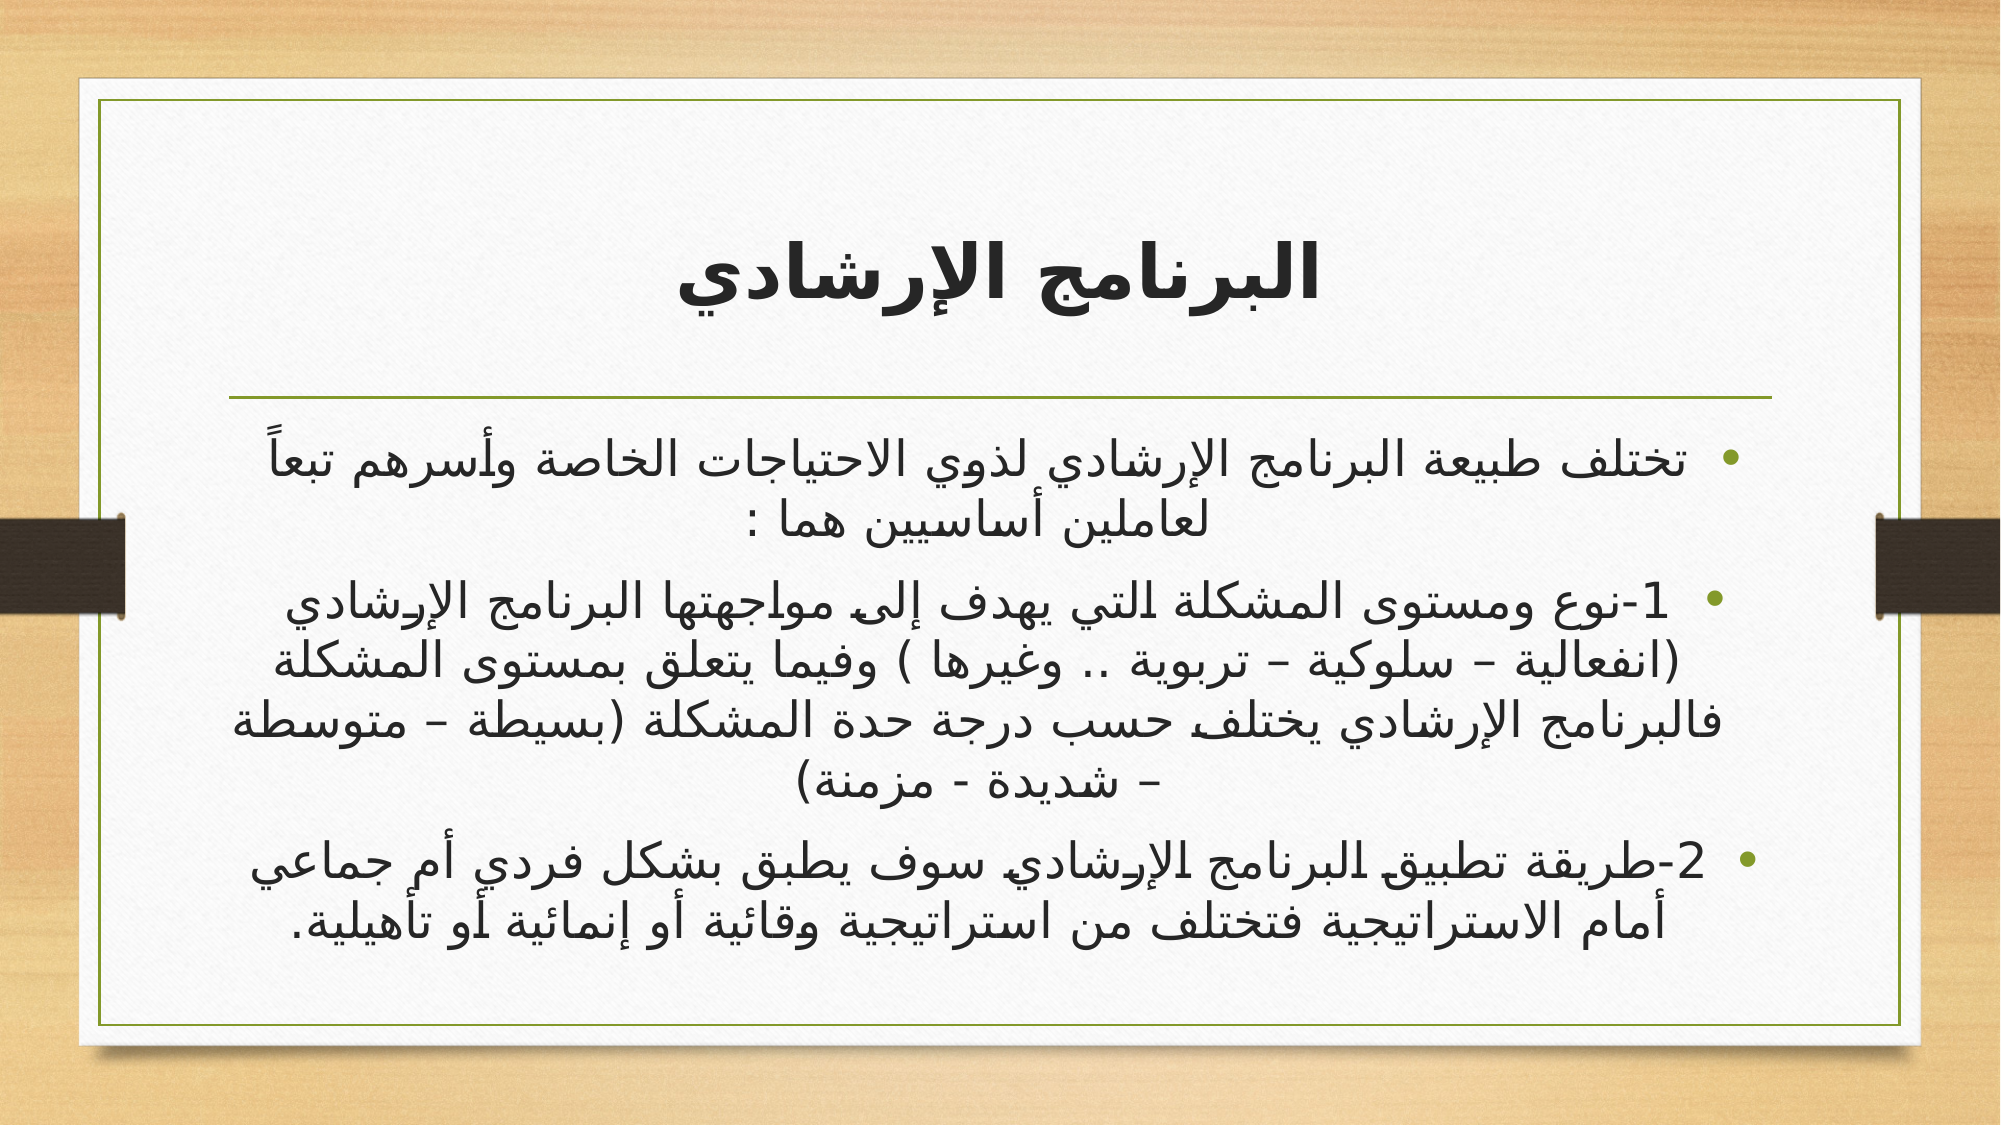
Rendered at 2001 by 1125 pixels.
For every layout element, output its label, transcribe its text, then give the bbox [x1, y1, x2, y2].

list تختلف طبيعة البرنامج الإرشادي لذوي الاحتياجات الخاصة وأسرهم تبعاً لعاملين أساسيين هما : 1-نوع ومستوى المشكلة التي يهدف إلى مواجهتها البرنامج الإرشادي (انفعالية – سلوكية – تربوية .. وغيرها ) وفيما يتعلق بمستوى المشكلة فالبرنامج الإرشادي يختلف حسب درجة حدة المشكلة (بسيطة – متوسطة – شديدة - مزمنة) 2-طريقة تطبيق البرنامج الإرشادي سوف يطبق بشكل فردي أم جماعي أمام الاستراتيجية فتختلف من استراتيجية وقائية أو إنمائية أو تأهيلية. [212, 419, 1788, 964]
picture [0, 0, 2001, 1125]
title البرنامج الإرشادي [212, 161, 1788, 375]
